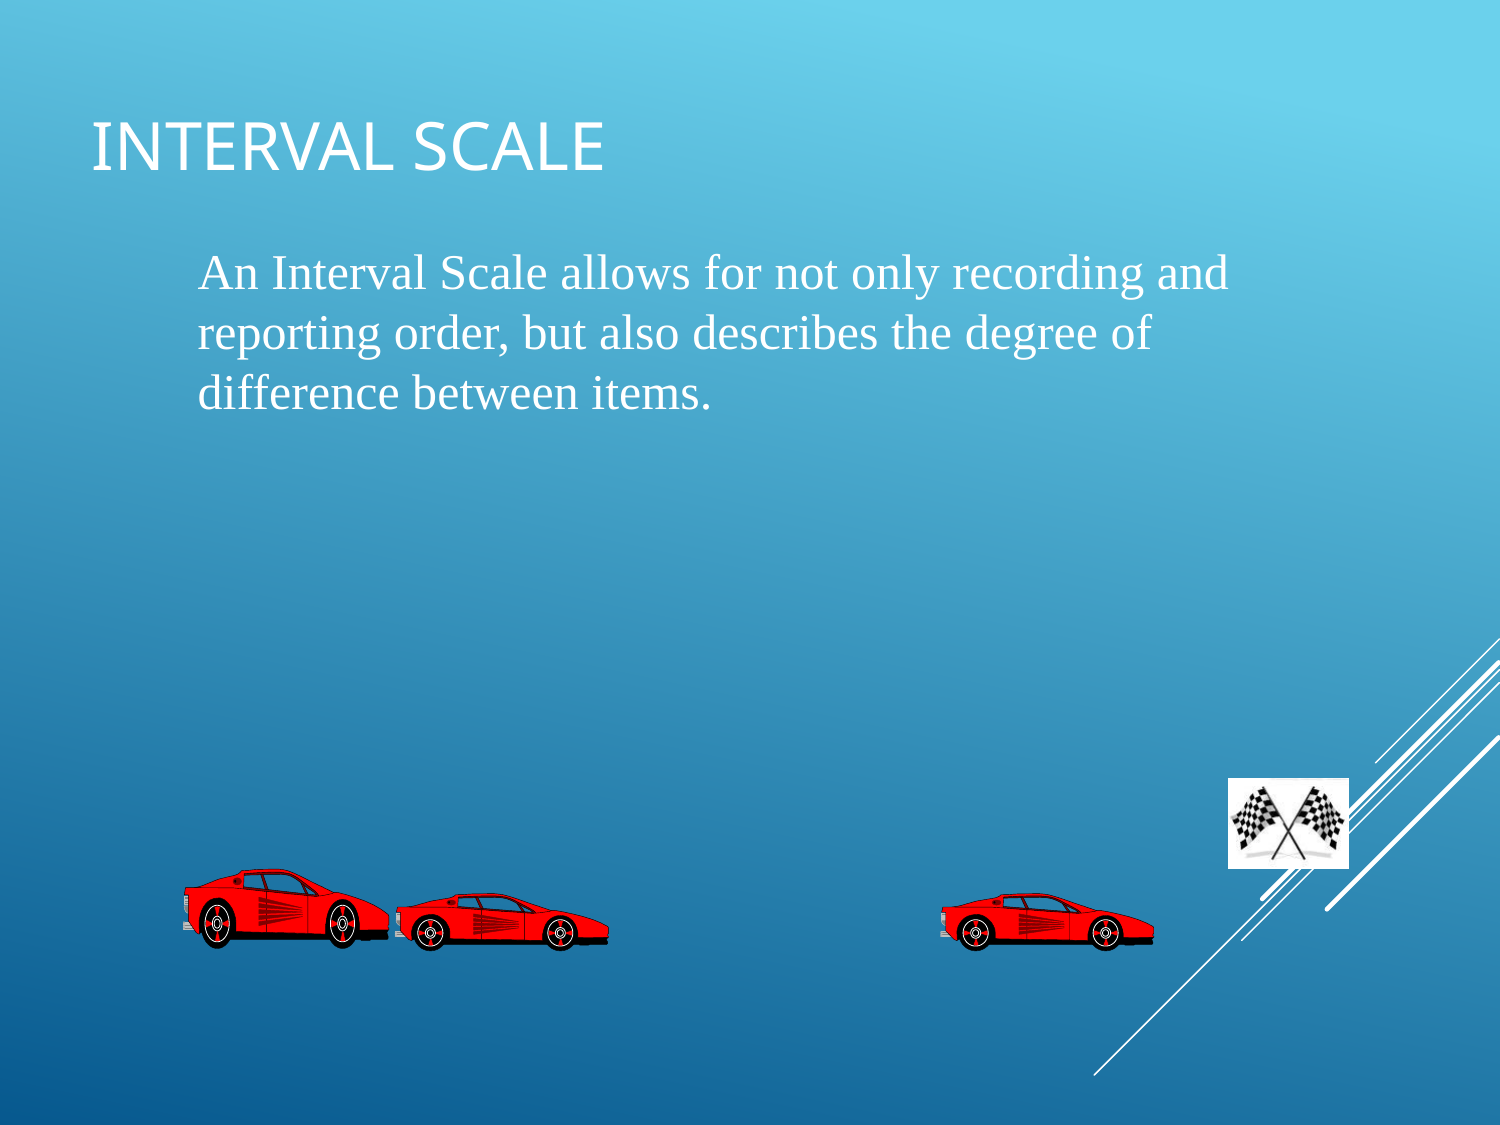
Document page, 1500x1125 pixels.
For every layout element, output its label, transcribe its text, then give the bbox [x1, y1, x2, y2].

text_box An Interval Scale allows for not only recording and reporting order, but also describes the degree of difference between items. [182, 231, 1341, 427]
picture [940, 892, 1160, 957]
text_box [182, 868, 396, 957]
picture [1228, 778, 1349, 869]
title Interval Scale [76, 19, 1152, 270]
picture [394, 892, 615, 957]
